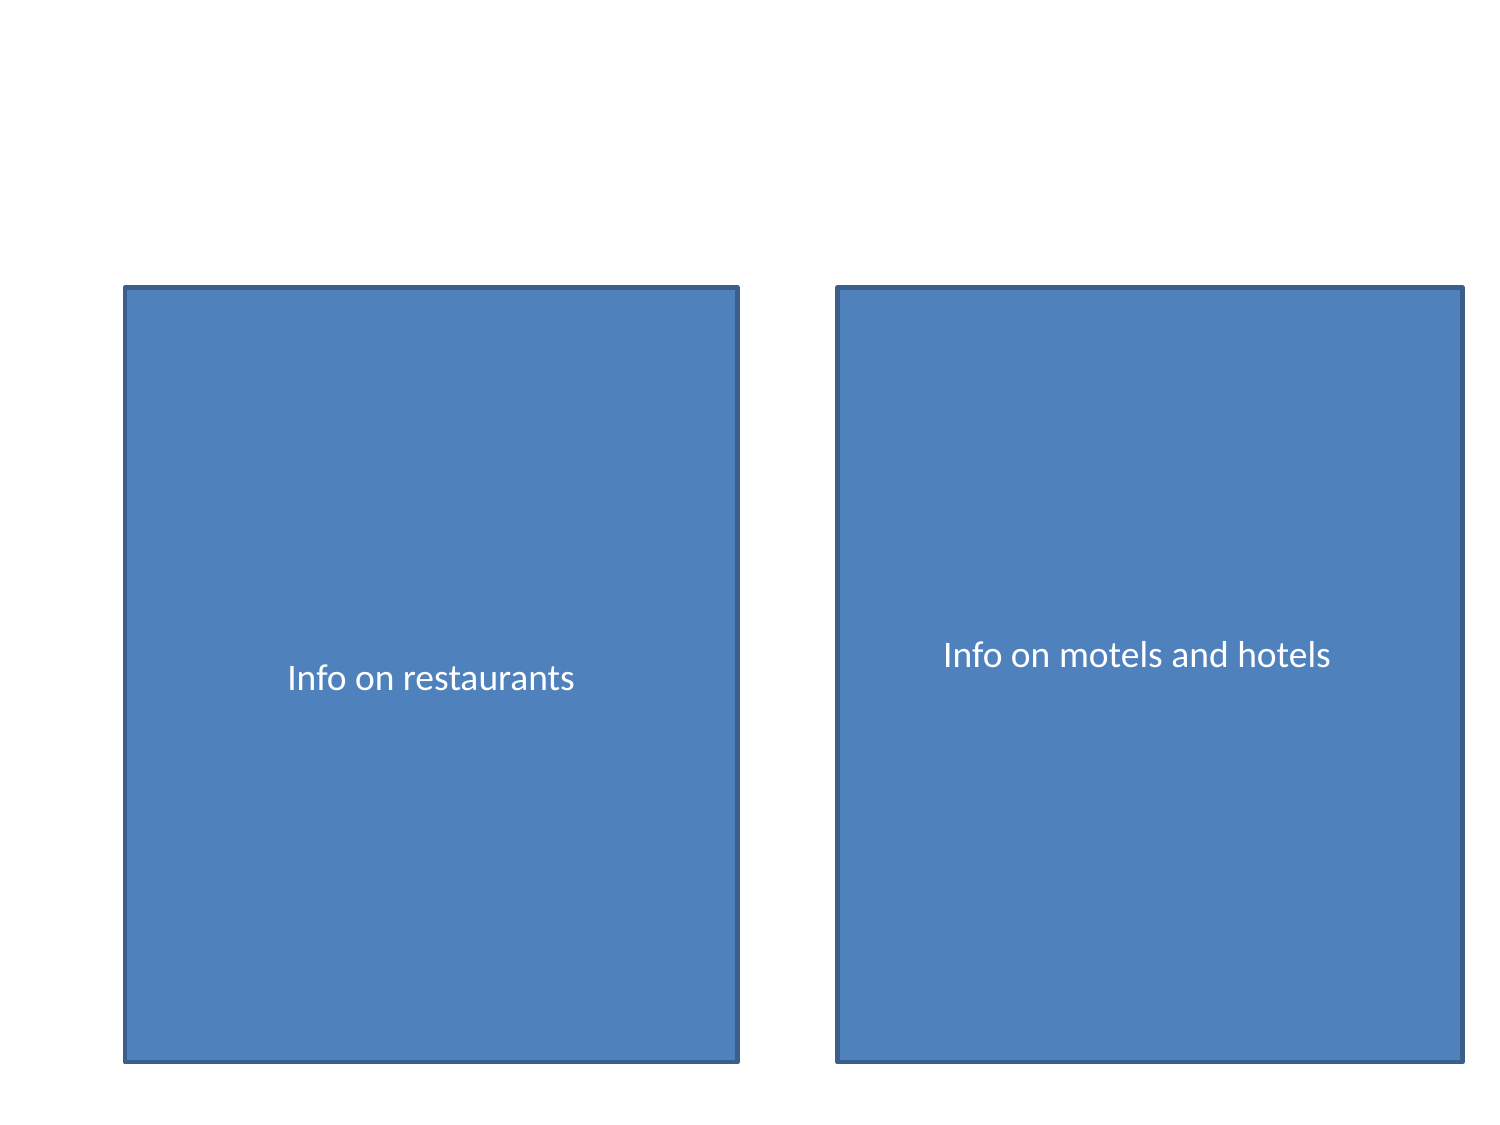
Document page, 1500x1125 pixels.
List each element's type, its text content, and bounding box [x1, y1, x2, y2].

text_box Info on restaurants [123, 285, 740, 1064]
text_box Info on motels and hotels [835, 285, 1465, 1064]
